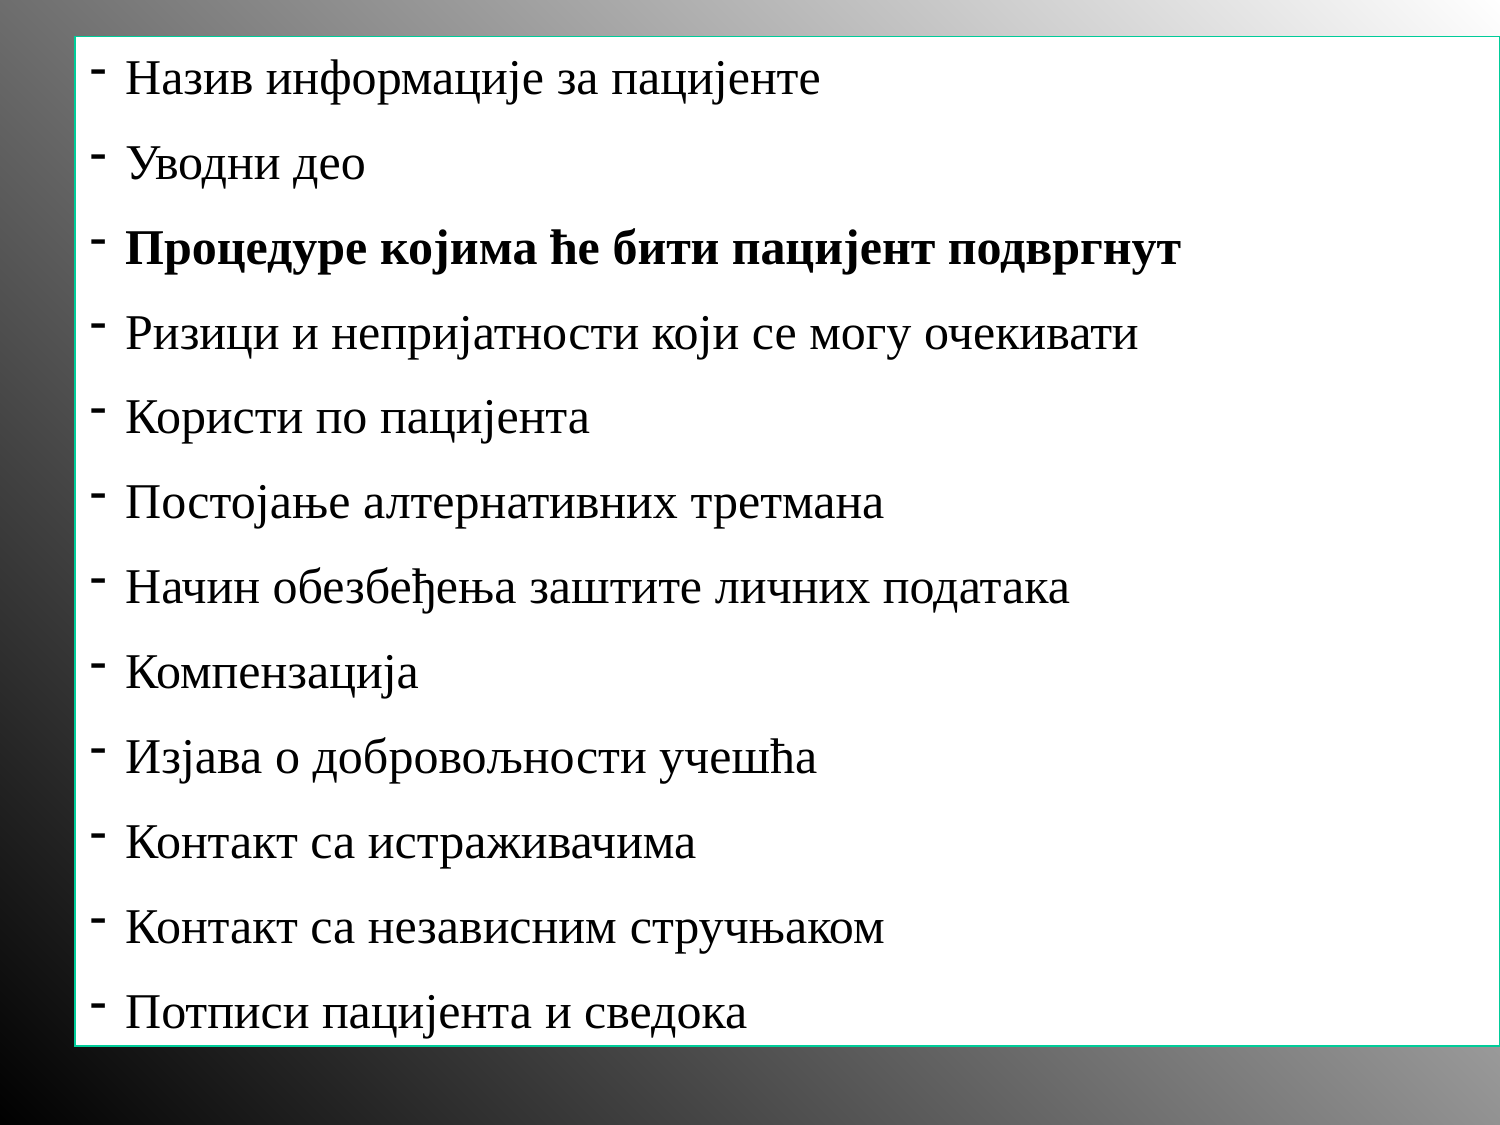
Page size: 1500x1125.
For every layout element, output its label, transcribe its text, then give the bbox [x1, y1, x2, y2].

text_box Назив информације за пацијенте Уводни део Процедуре којима ће бити пацијент подвргнут Ризици и непријатности који се могу очекивати Користи по пацијента Постојање алтернативних третмана Начин обезбеђења заштите личних података Компензација Изјава о добровољности учешћа Контакт са истраживачима Контакт са независним стручњаком Потписи пацијента и сведока [74, 36, 1500, 1047]
